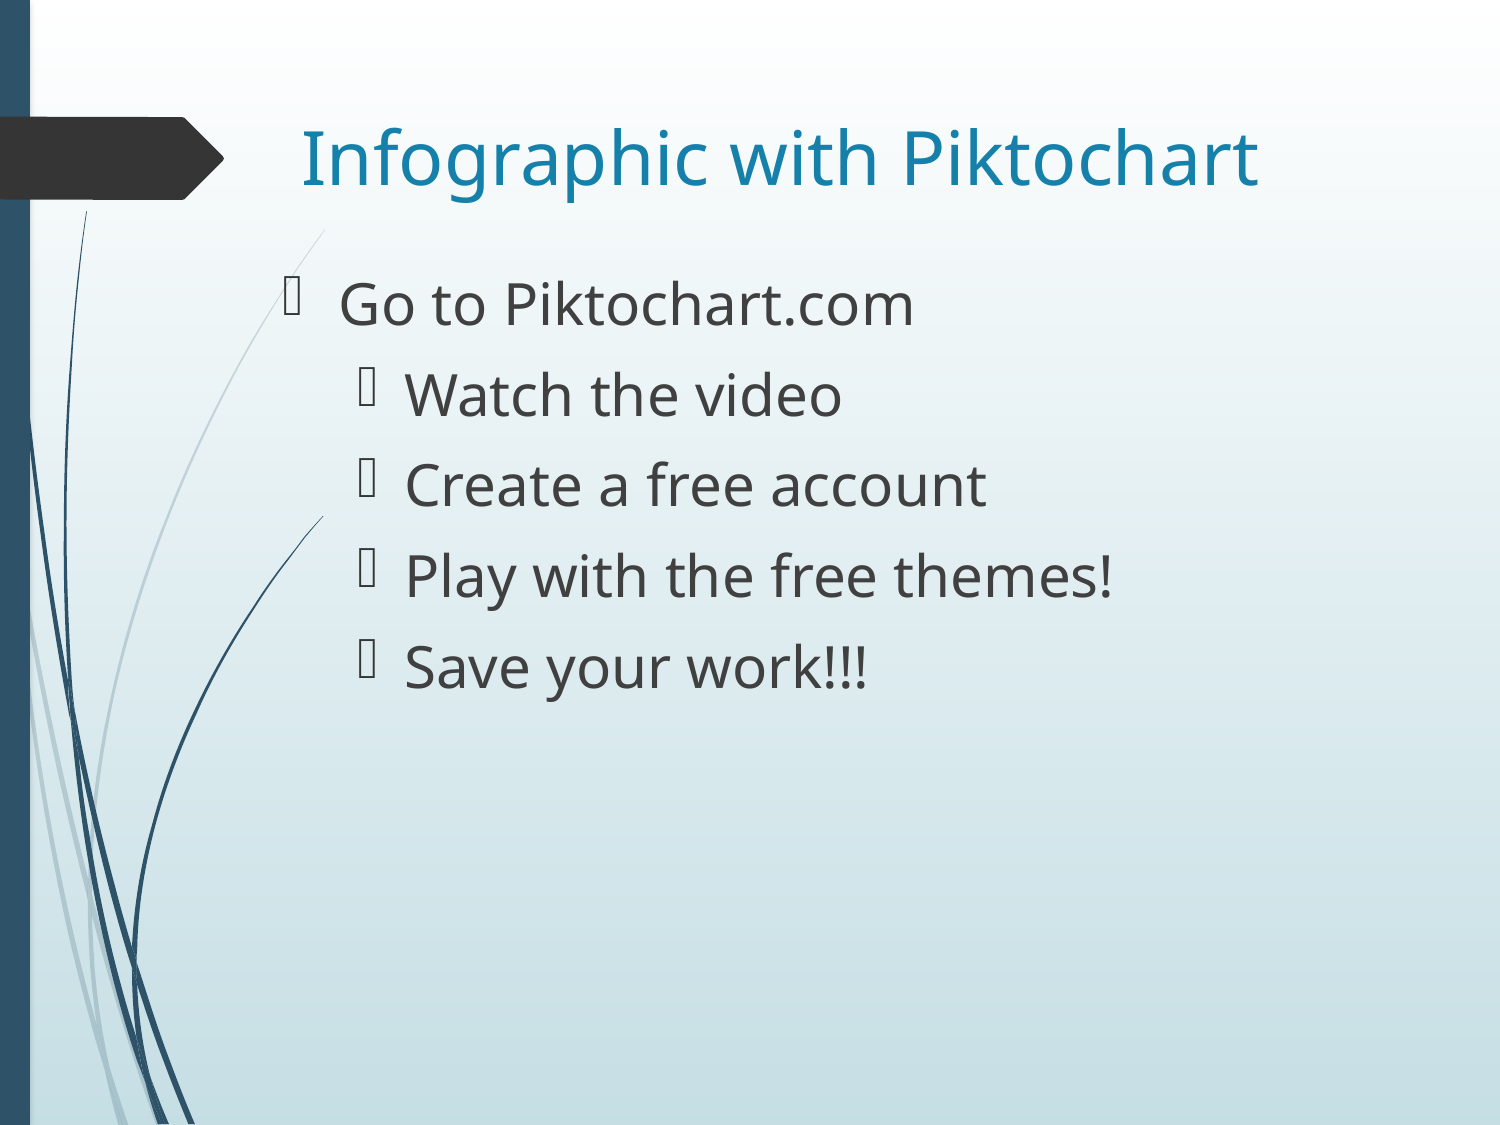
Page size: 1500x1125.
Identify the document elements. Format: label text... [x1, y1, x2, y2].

title Infographic with Piktochart [286, 102, 1400, 259]
list Go to Piktochart.com Watch the video Create a free account Play with the free themes! Save your work!!! [267, 259, 1400, 970]
